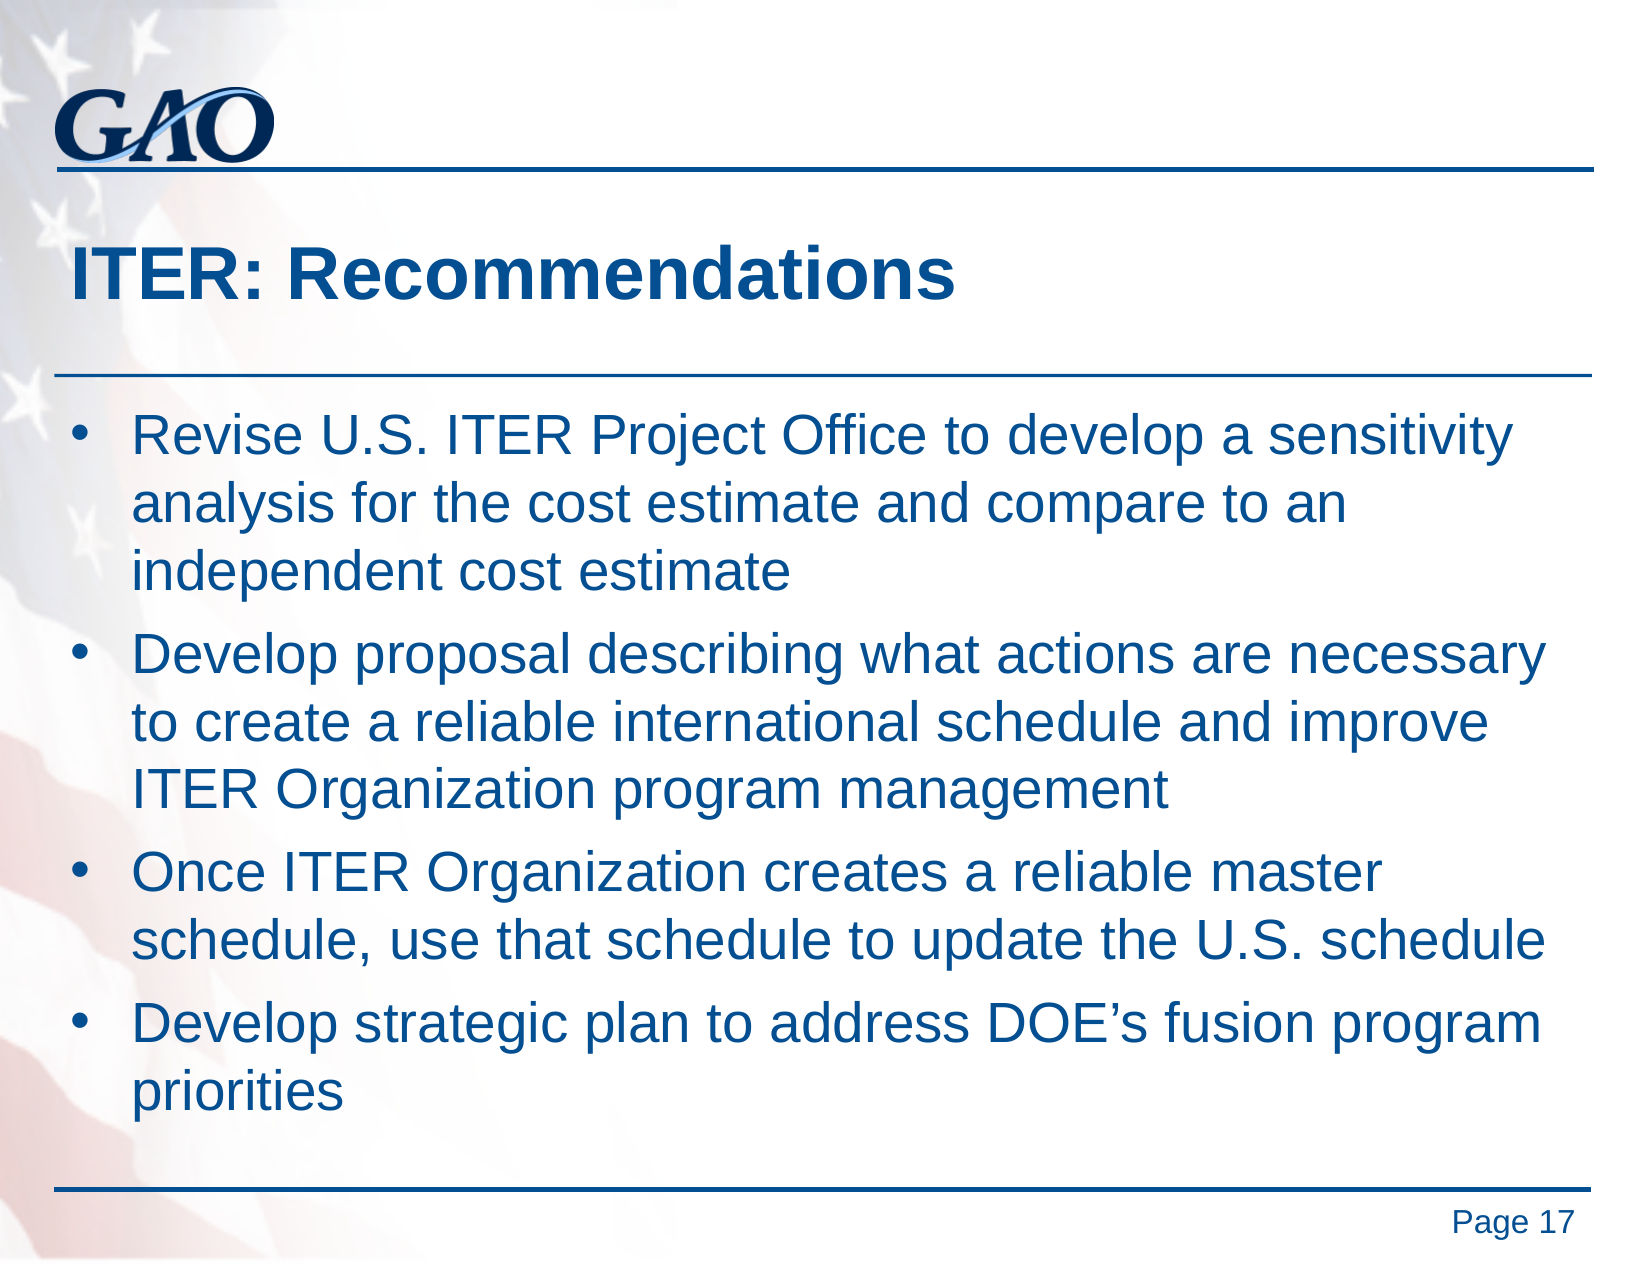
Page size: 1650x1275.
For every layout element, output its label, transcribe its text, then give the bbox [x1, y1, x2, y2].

list Revise U.S. ITER Project Office to develop a sensitivity analysis for the cost estimate and compare to an independent cost estimate Develop proposal describing what actions are necessary to create a reliable international schedule and improve ITER Organization program management Once ITER Organization creates a reliable master schedule, use that schedule to update the U.S. schedule Develop strategic plan to address DOE’s fusion program priorities [53, 389, 1592, 1176]
picture [0, 0, 1650, 1275]
slide_number Page 17 [1207, 1191, 1593, 1250]
title ITER: Recommendations [53, 184, 1592, 354]
